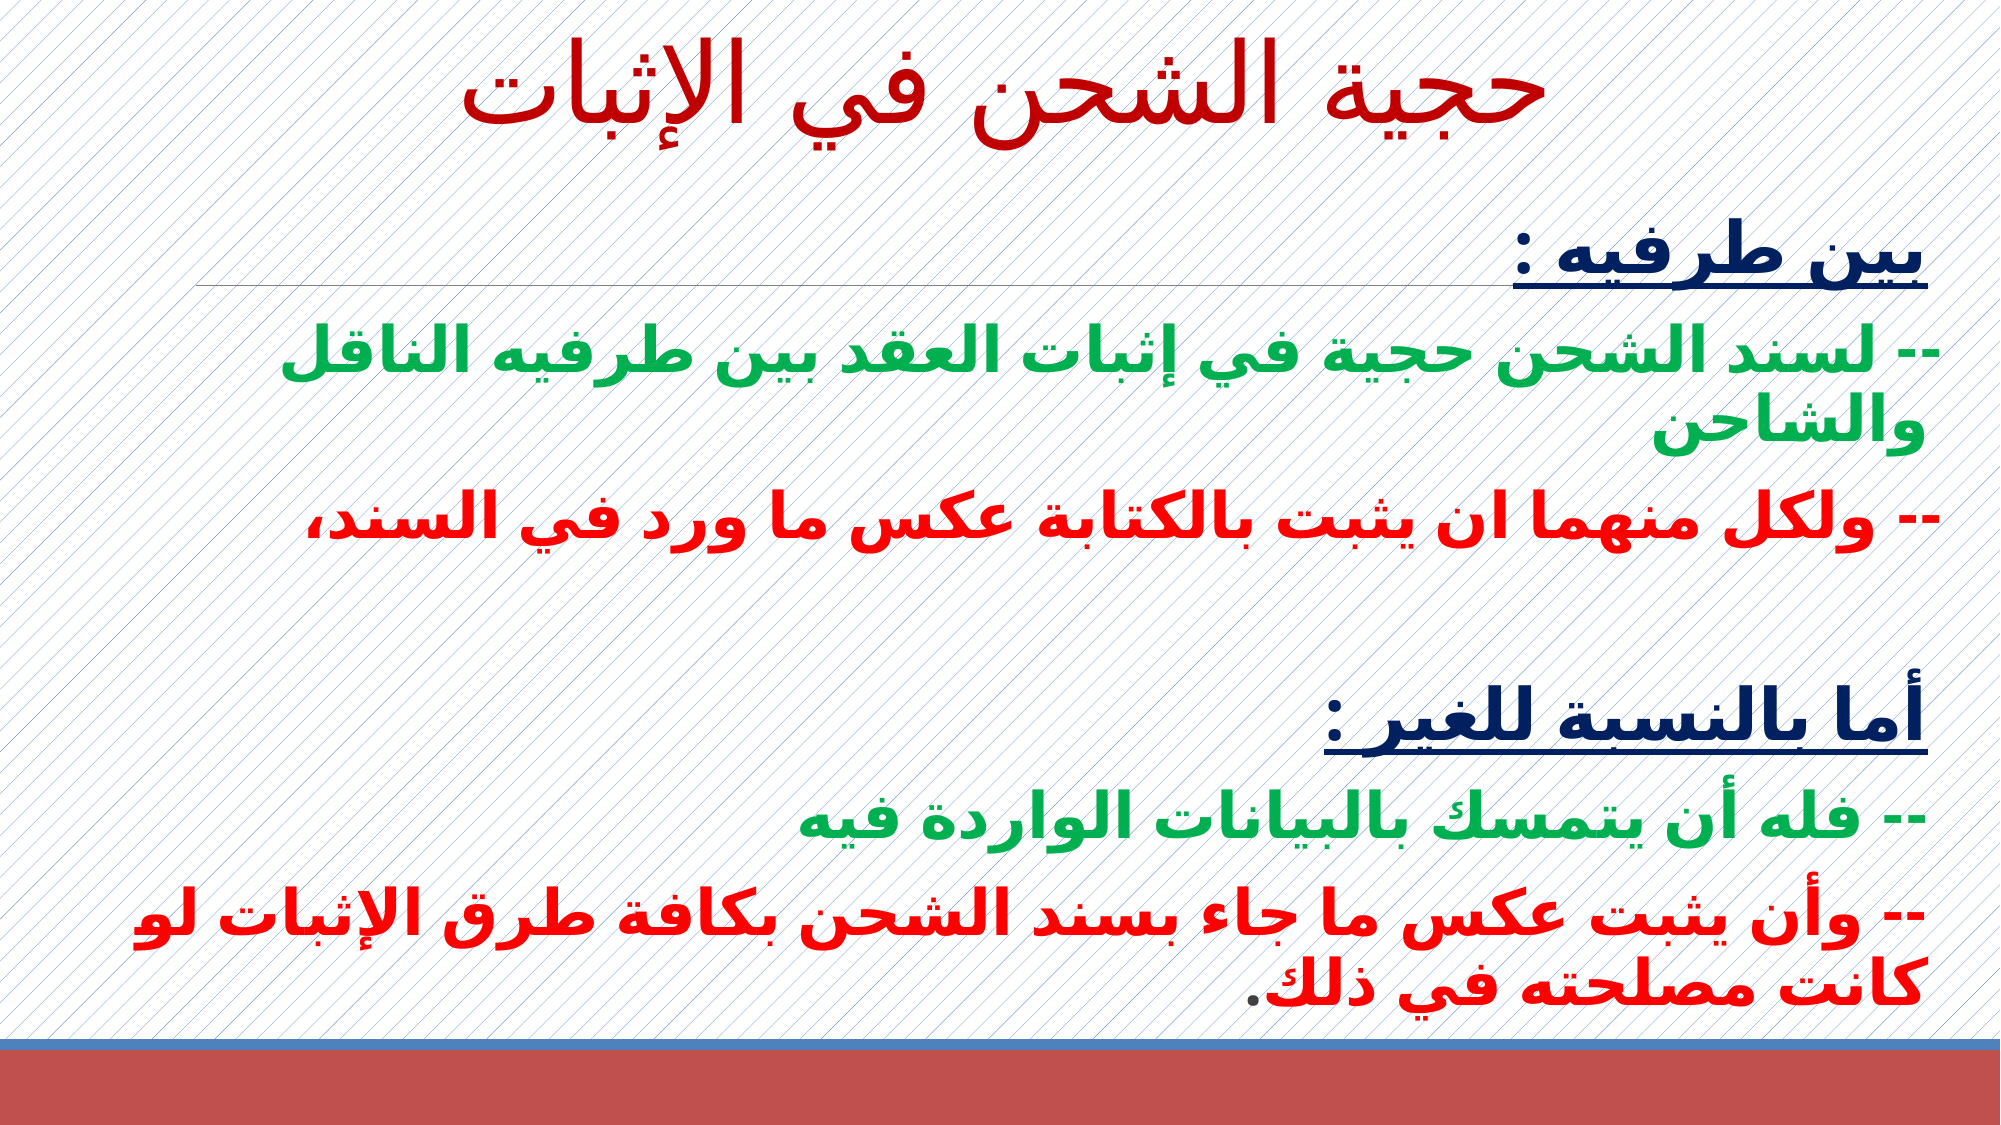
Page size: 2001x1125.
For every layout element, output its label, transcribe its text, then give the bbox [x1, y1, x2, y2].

title حجية الشحن في الإثبات [180, 15, 1830, 155]
list بين طرفيه : -- لسند الشحن حجية في إثبات العقد بين طرفيه الناقل والشاحن -- ولكل منهما ان يثبت بالكتابة عكس ما ورد في السند، أما بالنسبة للغير : -- فله أن يتمسك بالبيانات الواردة فيه -- وأن يثبت عكس ما جاء بسند الشحن بكافة طرق الإثبات لو كانت مصلحته في ذلك. [63, 204, 1944, 1031]
